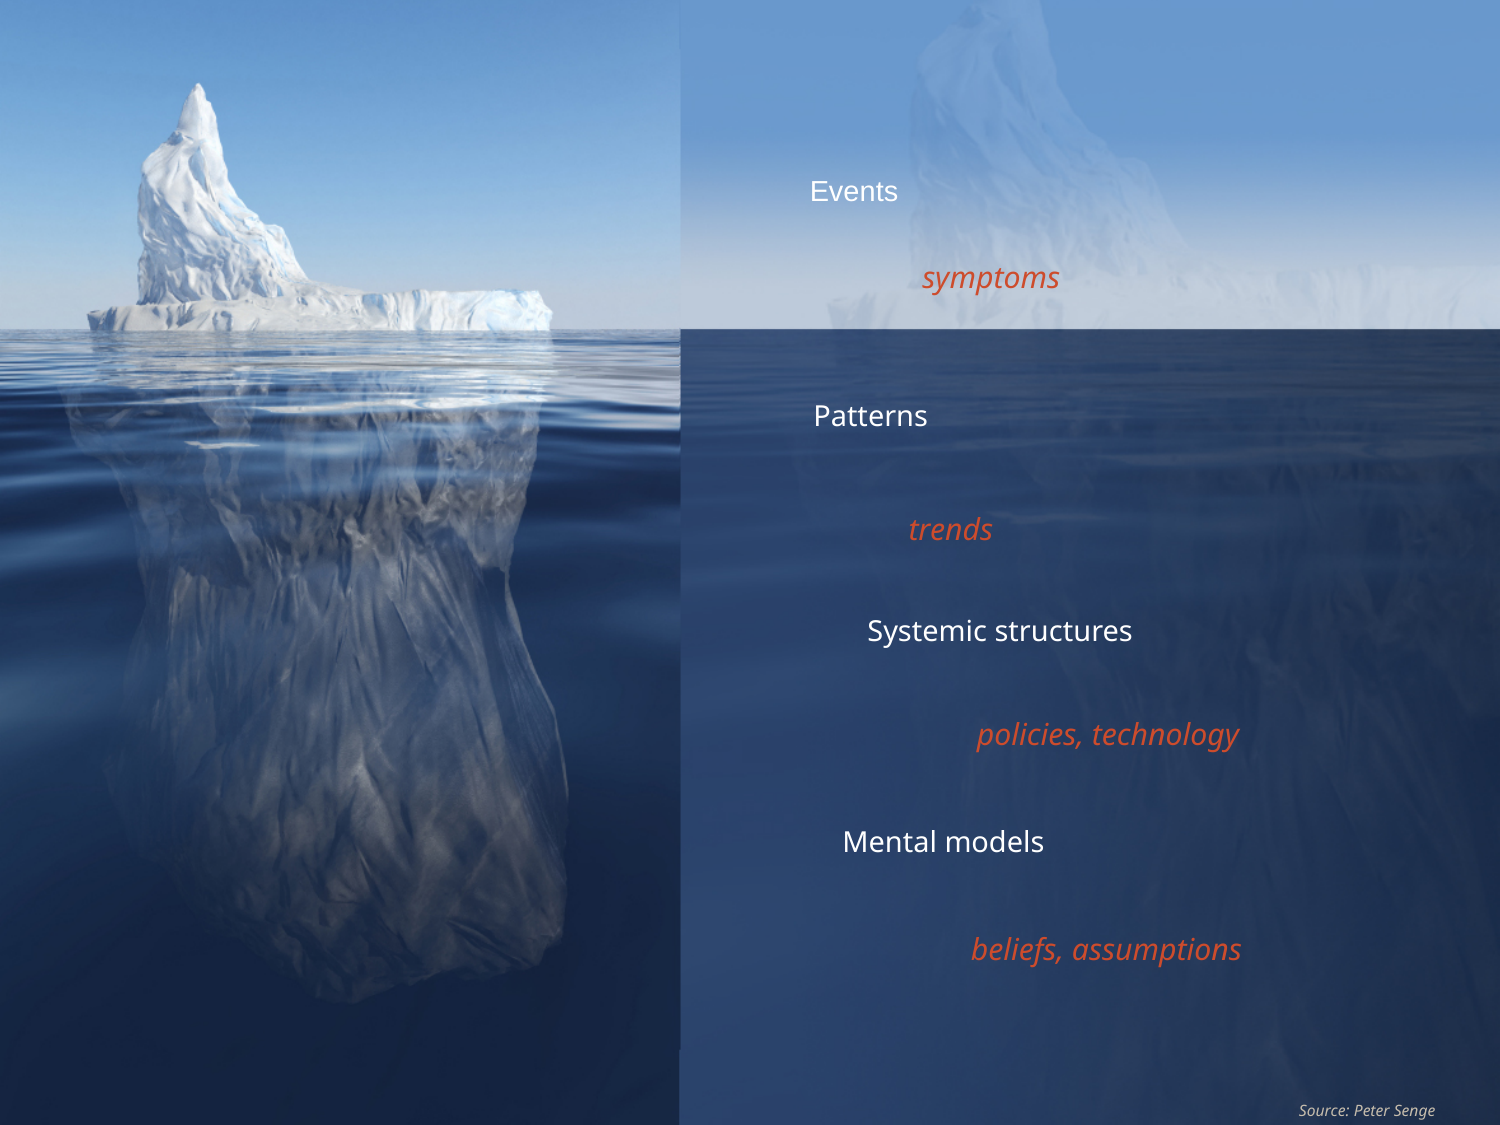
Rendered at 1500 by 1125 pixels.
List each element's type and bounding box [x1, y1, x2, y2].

text_box [777, 371, 1025, 547]
text_box [778, 586, 1339, 752]
picture [0, 0, 1500, 1125]
text_box [778, 797, 1343, 967]
